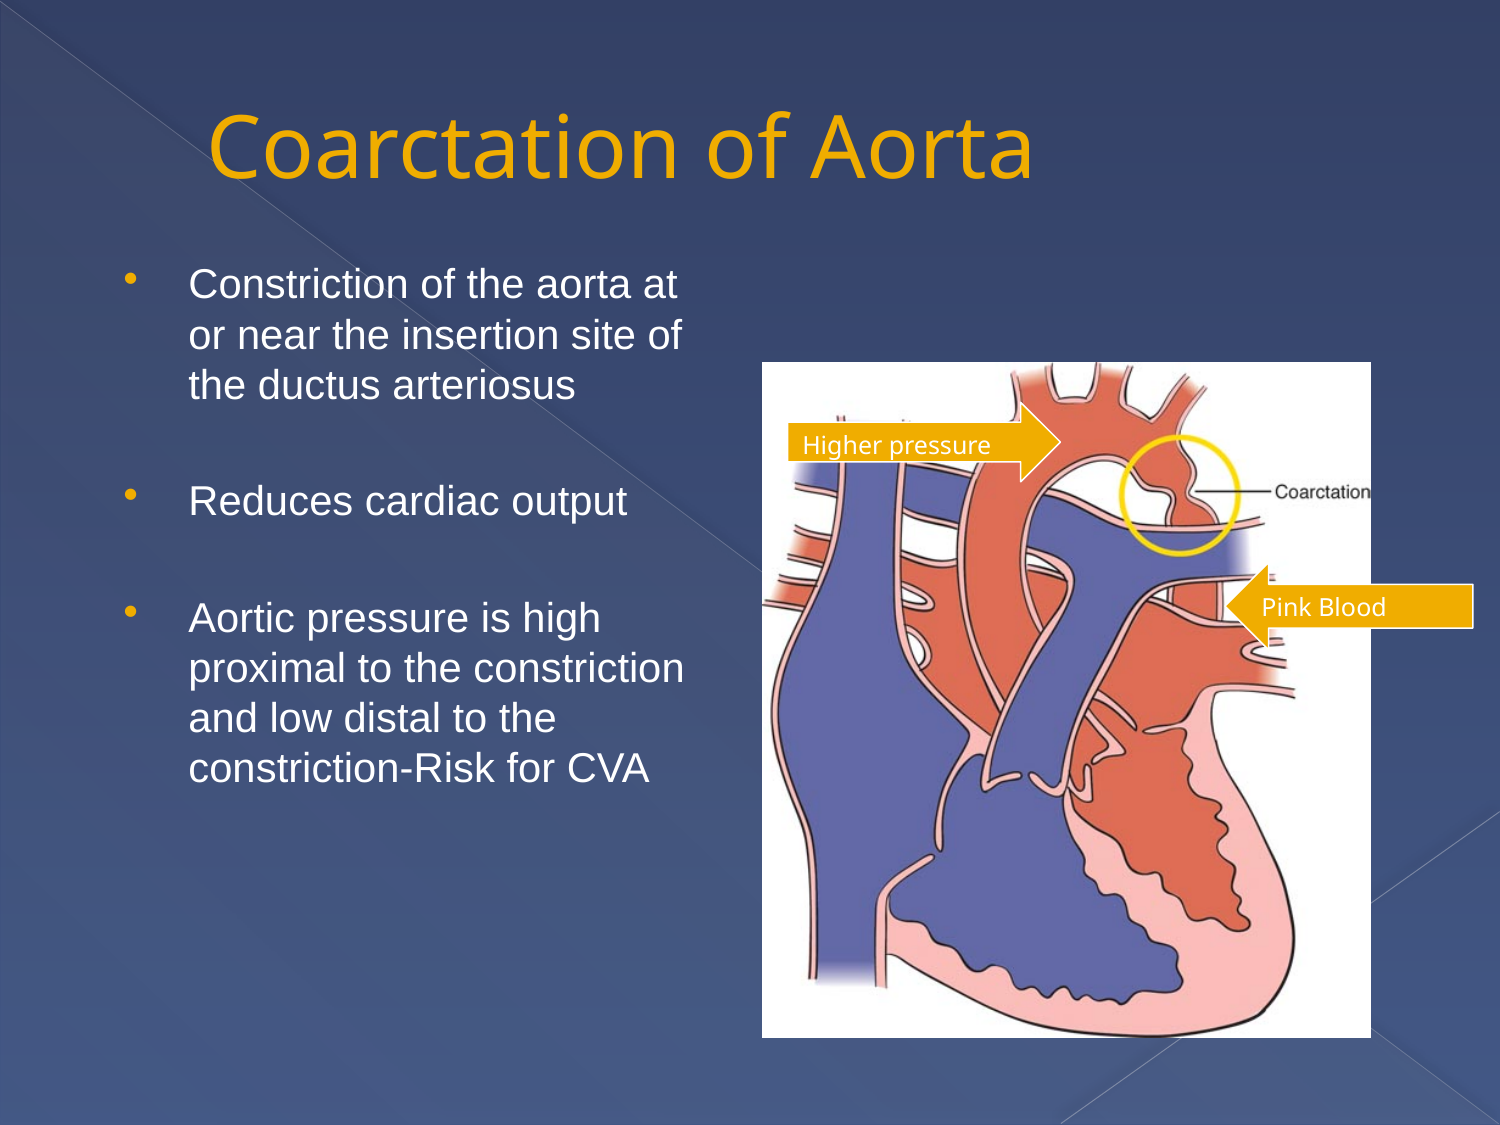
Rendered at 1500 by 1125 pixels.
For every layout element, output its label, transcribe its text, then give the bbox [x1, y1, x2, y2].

list Constriction of the aorta at or near the insertion site of the ductus arteriosus Reduces cardiac output Aortic pressure is high proximal to the constriction and low distal to the constriction-Risk for CVA [99, 249, 725, 963]
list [762, 362, 1371, 1038]
title Coarctation of Aorta [112, 50, 1388, 238]
text_box Pink Blood [1376, 584, 1473, 629]
